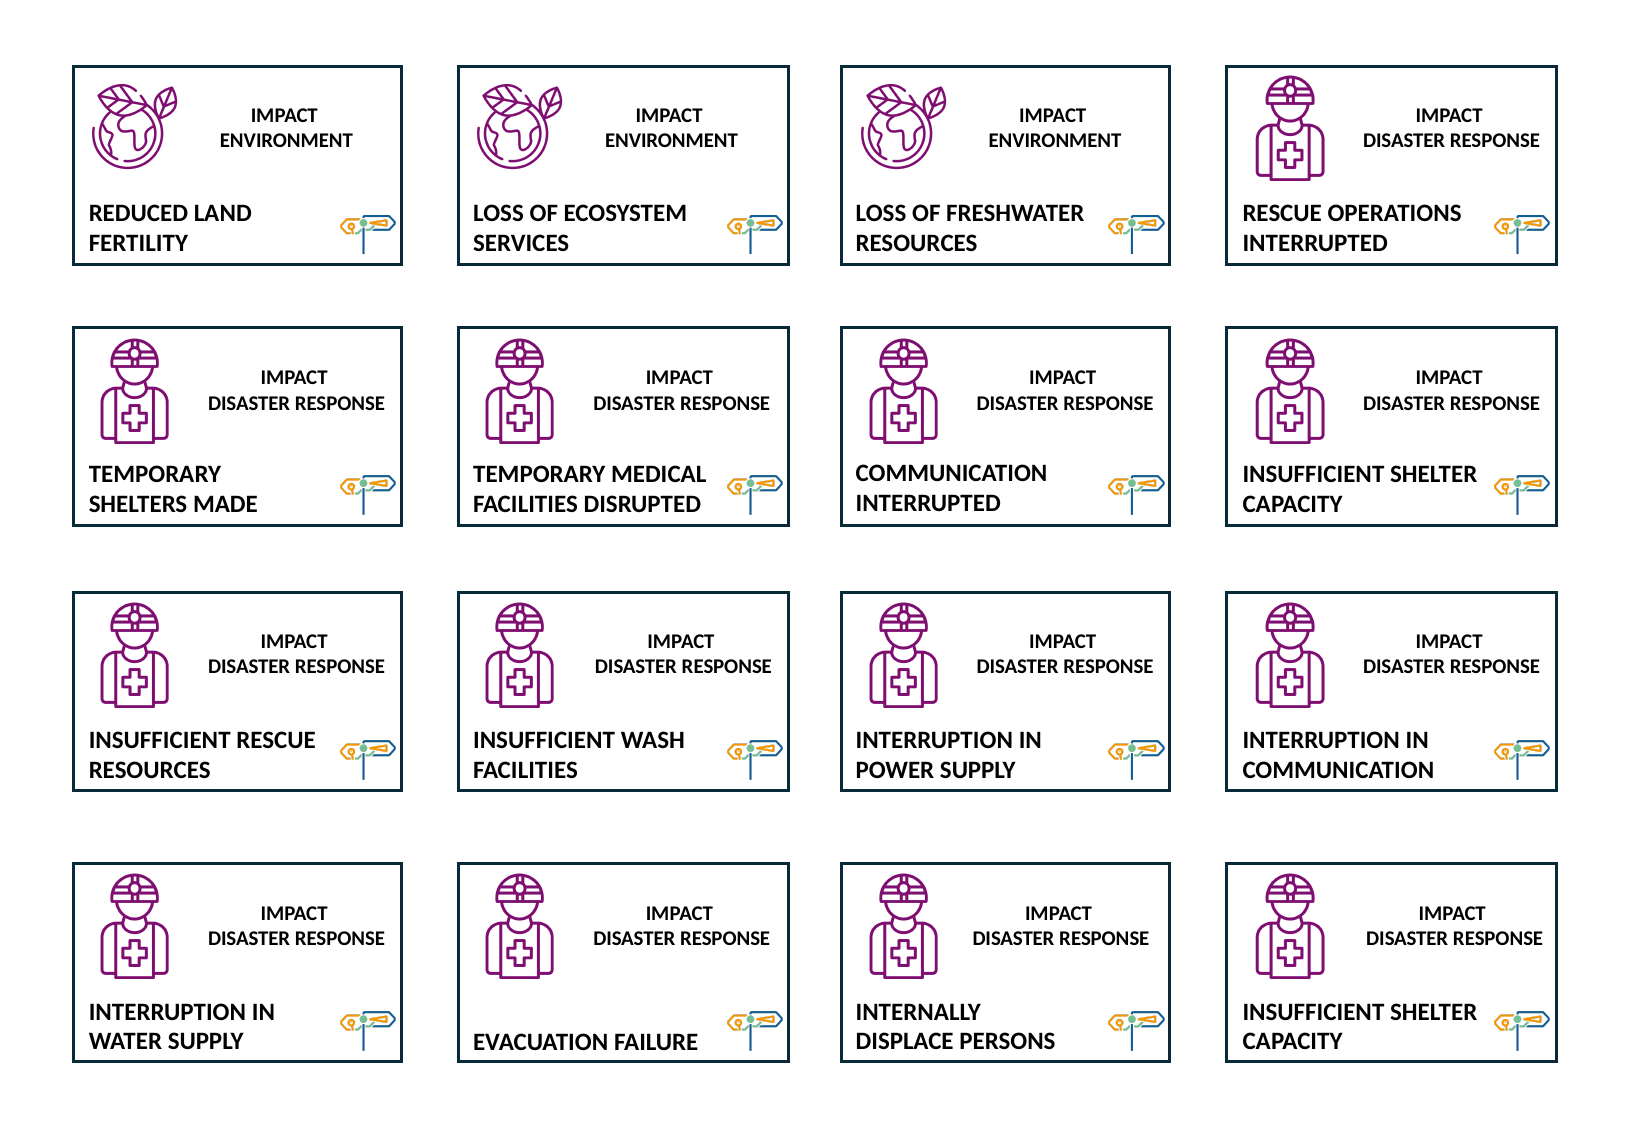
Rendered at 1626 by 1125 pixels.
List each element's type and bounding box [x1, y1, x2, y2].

text_box [457, 65, 789, 266]
text_box [1226, 863, 1569, 1064]
text_box [457, 863, 796, 1064]
text_box [72, 863, 411, 1064]
text_box [840, 592, 1179, 793]
text_box [840, 65, 1171, 266]
text_box [457, 327, 796, 527]
text_box [1226, 327, 1566, 527]
text_box [1226, 592, 1566, 793]
text_box [72, 592, 411, 793]
text_box [457, 592, 798, 793]
text_box [840, 327, 1179, 527]
text_box [1226, 65, 1566, 266]
text_box [840, 863, 1175, 1064]
text_box [72, 327, 411, 527]
text_box [72, 65, 403, 266]
